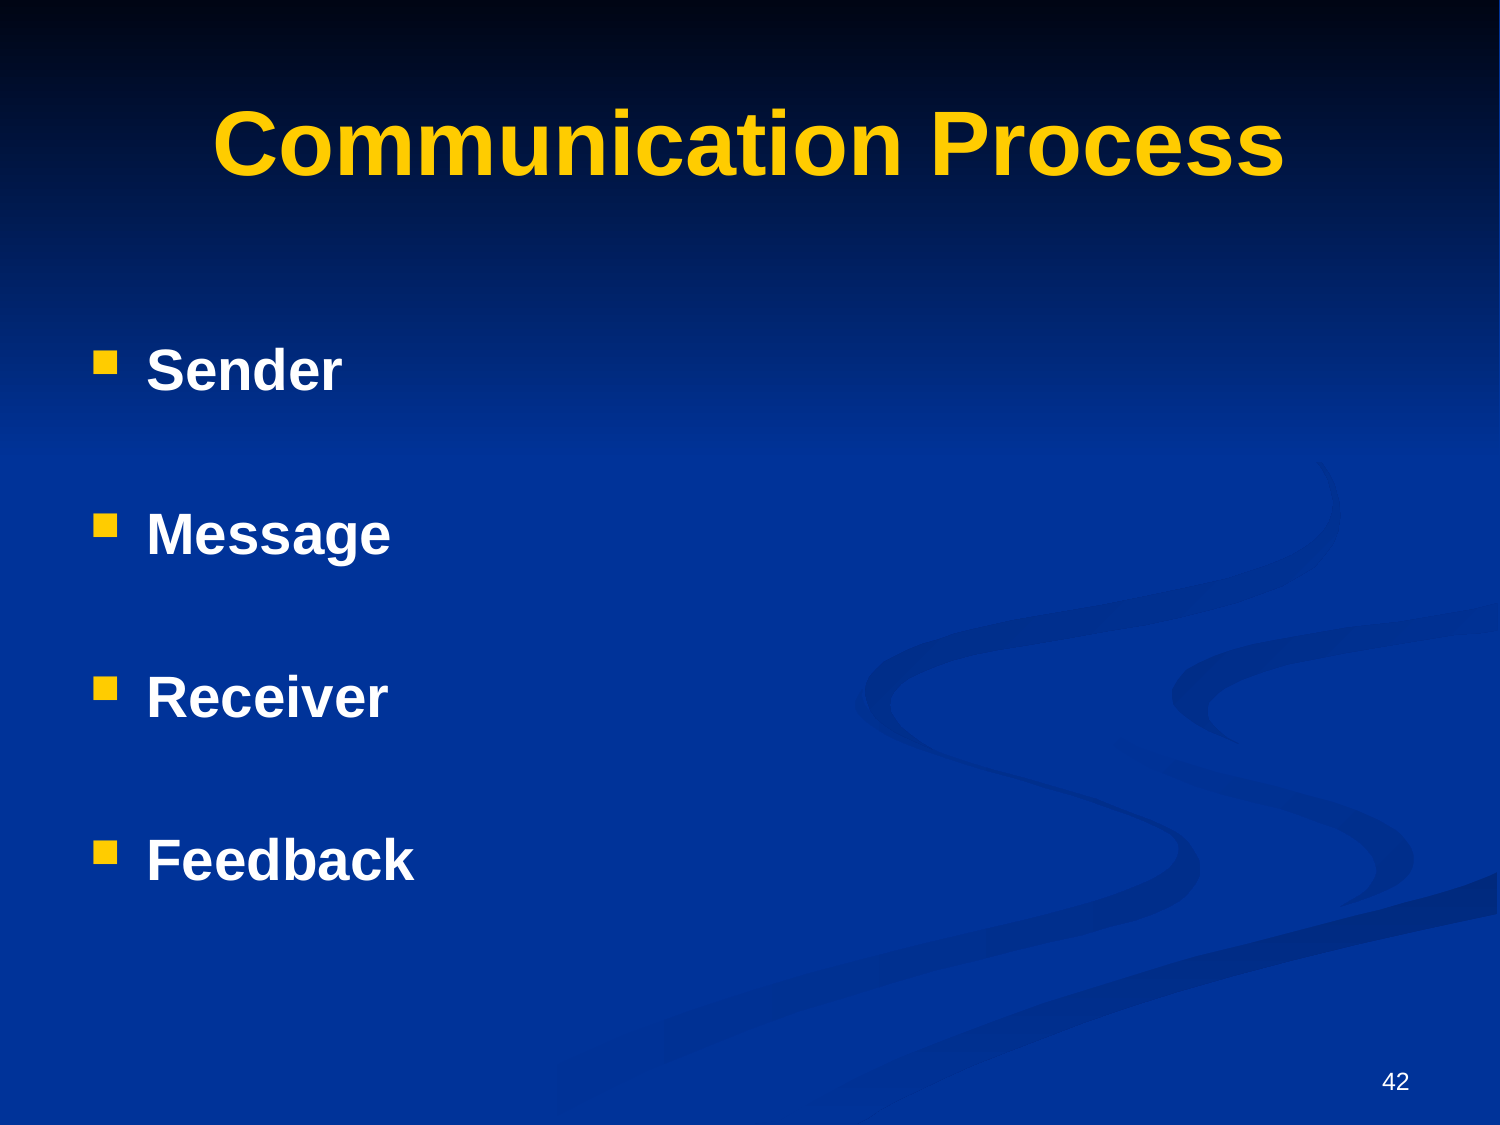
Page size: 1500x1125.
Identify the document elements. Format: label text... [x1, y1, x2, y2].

slide_number 42 [1074, 1076, 1426, 1104]
list Sender Message Receiver Feedback [74, 324, 1426, 1076]
title Communication Process [74, 44, 1426, 233]
